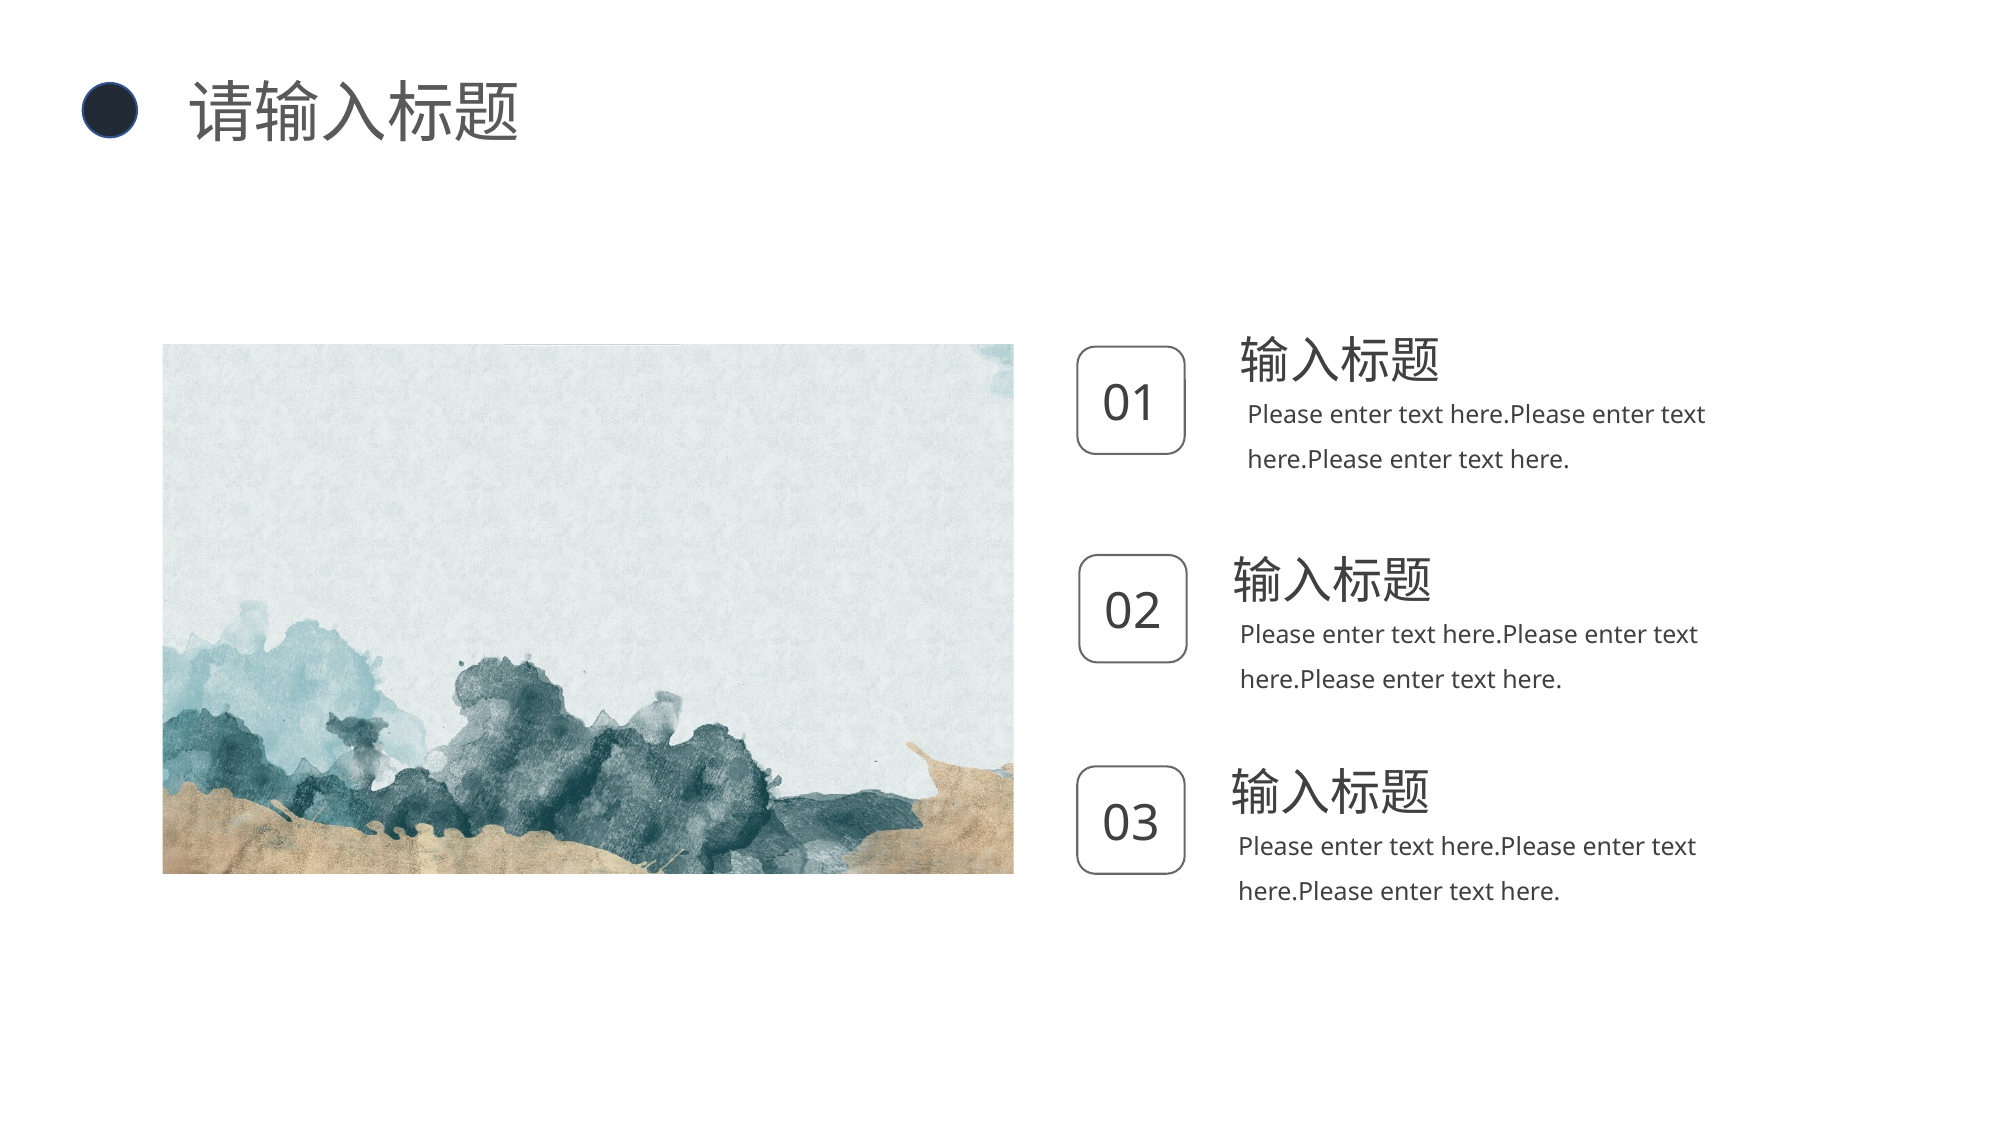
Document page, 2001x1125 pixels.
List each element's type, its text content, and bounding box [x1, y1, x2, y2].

text_box 输入标题 [1225, 321, 1562, 397]
text_box 03 [1076, 765, 1186, 875]
text_box [81, 81, 139, 139]
text_box Please enter text here.Please enter text here.Please enter text here. [1232, 376, 1815, 482]
text_box 输入标题 [1216, 752, 1665, 828]
text_box Please enter text here.Please enter text here.Please enter text here. [1225, 596, 1808, 702]
text_box 输入标题 [1218, 541, 1667, 617]
text_box 01 [1076, 345, 1186, 455]
text_box Please enter text here.Please enter text here.Please enter text here. [1223, 808, 1806, 913]
picture [162, 344, 1014, 874]
text_box 请输入标题 [172, 62, 536, 157]
text_box 02 [1078, 553, 1188, 664]
